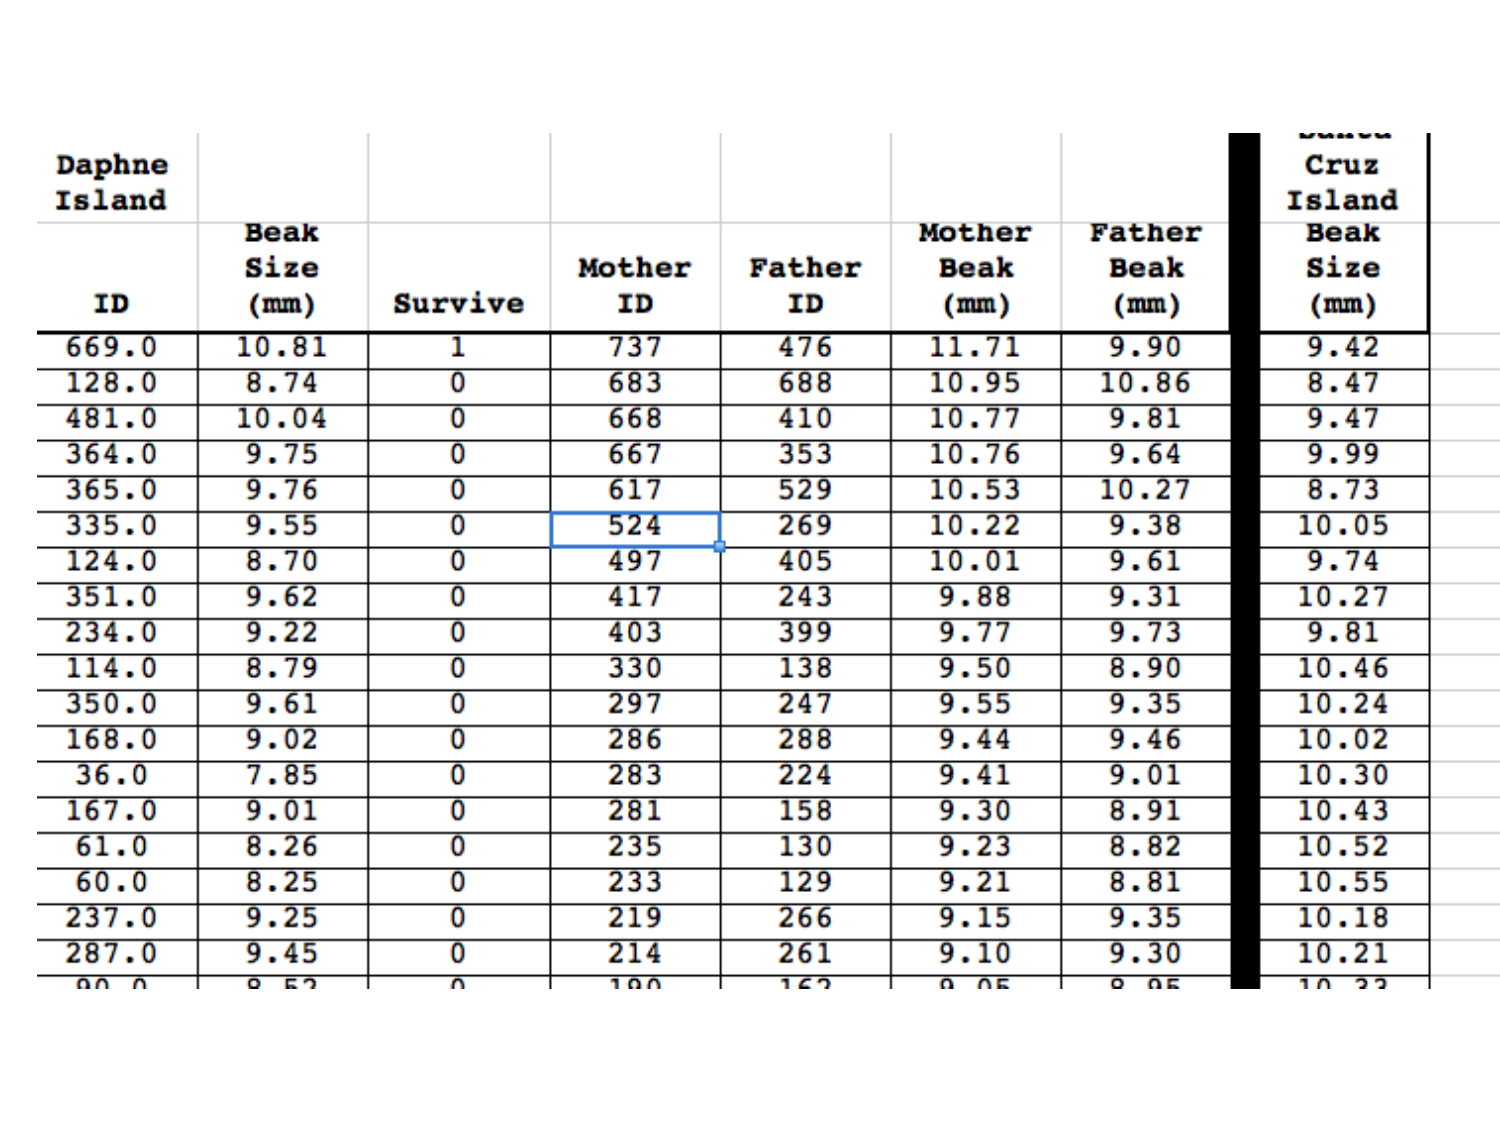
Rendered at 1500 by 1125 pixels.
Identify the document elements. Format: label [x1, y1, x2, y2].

picture [36, 133, 1500, 989]
